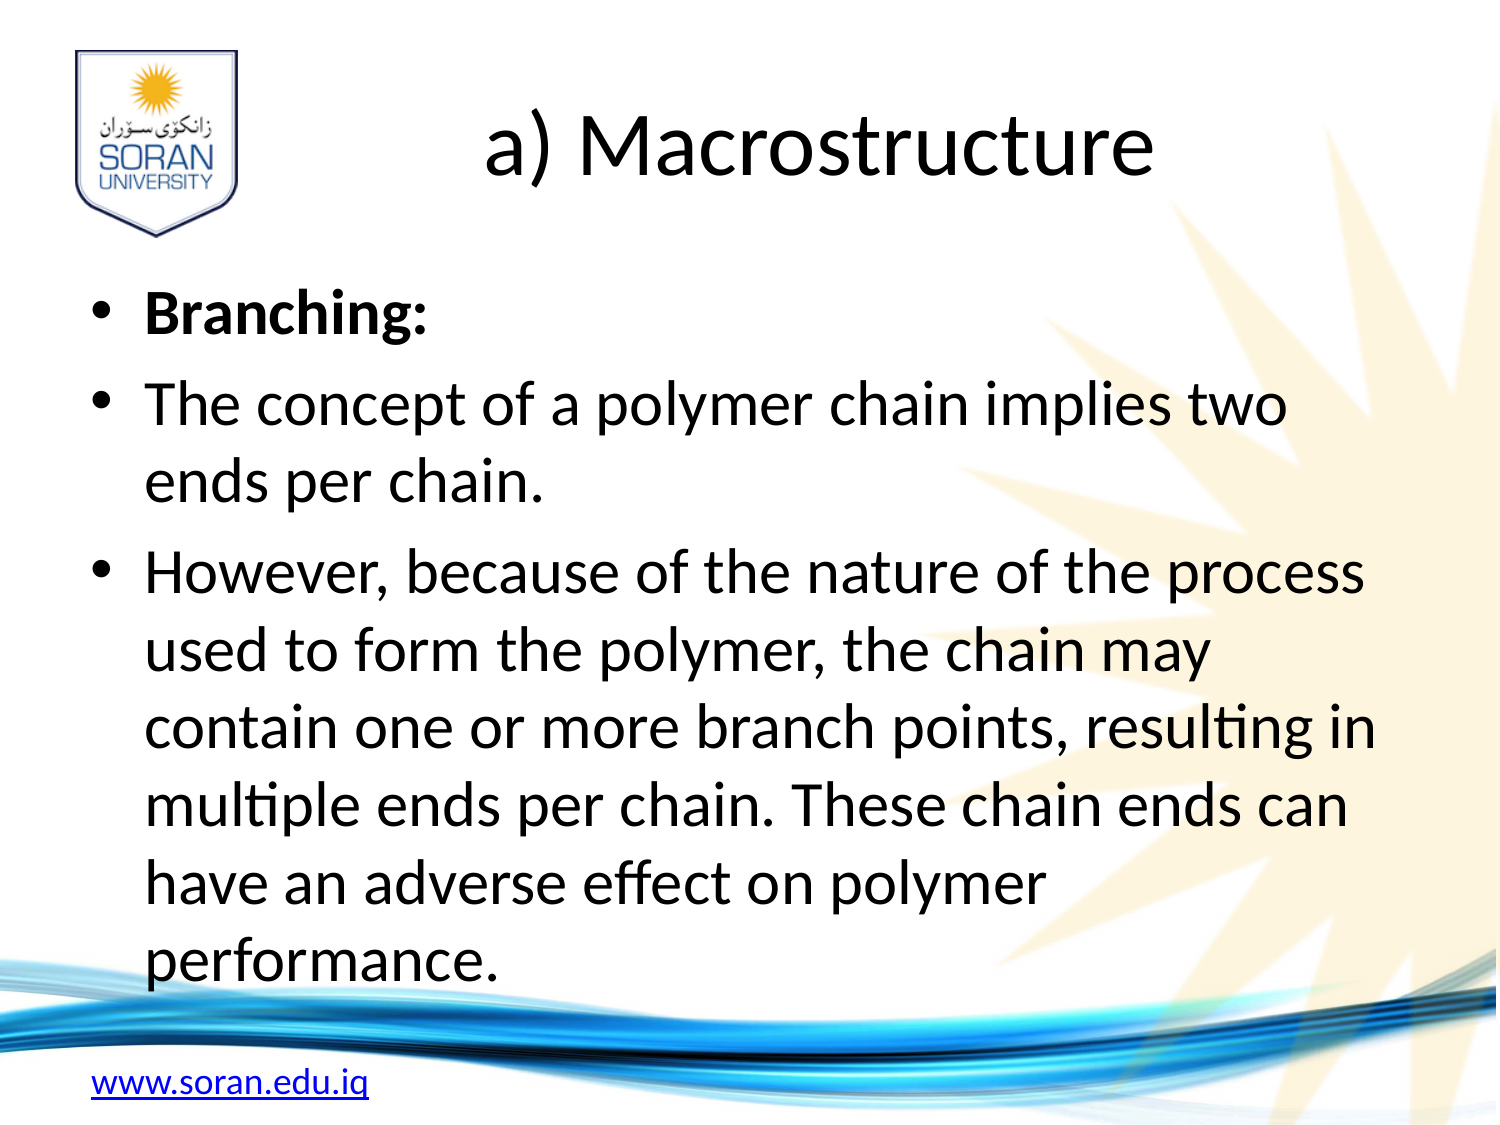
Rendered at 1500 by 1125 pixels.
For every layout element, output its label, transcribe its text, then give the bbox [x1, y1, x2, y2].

picture [75, 233, 238, 238]
list Branching: The concept of a polymer chain implies two ends per chain. However, because of the nature of the process used to form the polymer, the chain may contain one or more branch points, resulting in multiple ends per chain. These chain ends can have an adverse effect on polymer performance. [75, 262, 1425, 1005]
title a) Macrostructure [75, 45, 1425, 233]
picture [0, 99, 1500, 1125]
